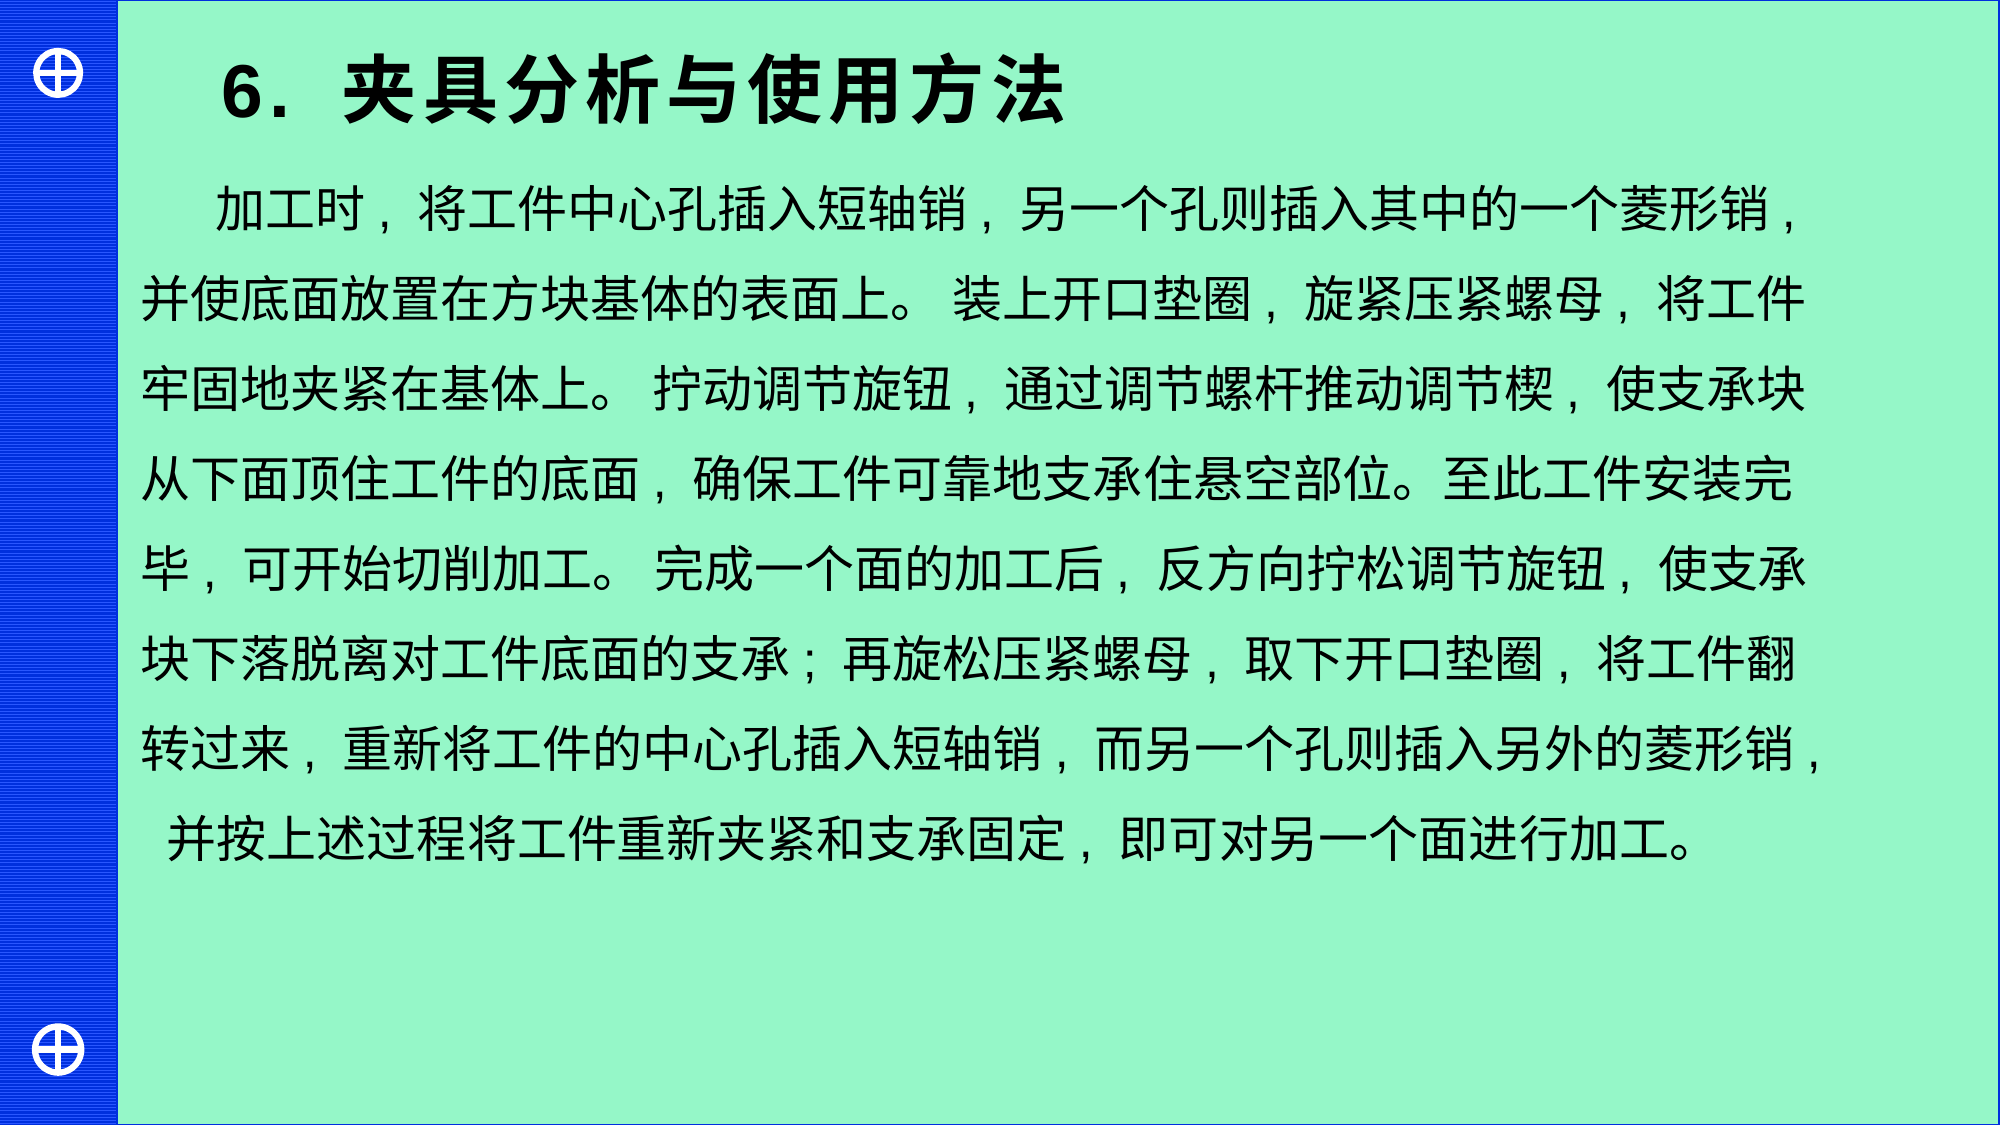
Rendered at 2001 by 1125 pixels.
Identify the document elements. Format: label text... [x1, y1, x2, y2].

text_box 加工时, 将工件中心孔插入短轴销, 另一个孔则插入其中的一个菱形销,并使底面放置在方块基体的表面上。 装上开口垫圈, 旋紧压紧螺母, 将工件牢固地夹紧在基体上。 拧动调节旋钮, 通过调节螺杆推动调节楔, 使支承块从下面顶住工件的底面, 确保工件可靠地支承住悬空部位。至此工件安装完毕, 可开始切削加工。 完成一个面的加工后, 反方向拧松调节旋钮, 使支承块下落脱离对工件底面的支承; 再旋松压紧螺母, 取下开口垫圈, 将工件翻转过来, 重新将工件的中心孔插入短轴销, 而另一个孔则插入另外的菱形销, 并按上述过程将工件重新夹紧和支承固定, 即可对另一个面进行加工。 [126, 139, 1833, 875]
text_box 6. 夹具分析与使用方法 [126, 18, 1414, 139]
